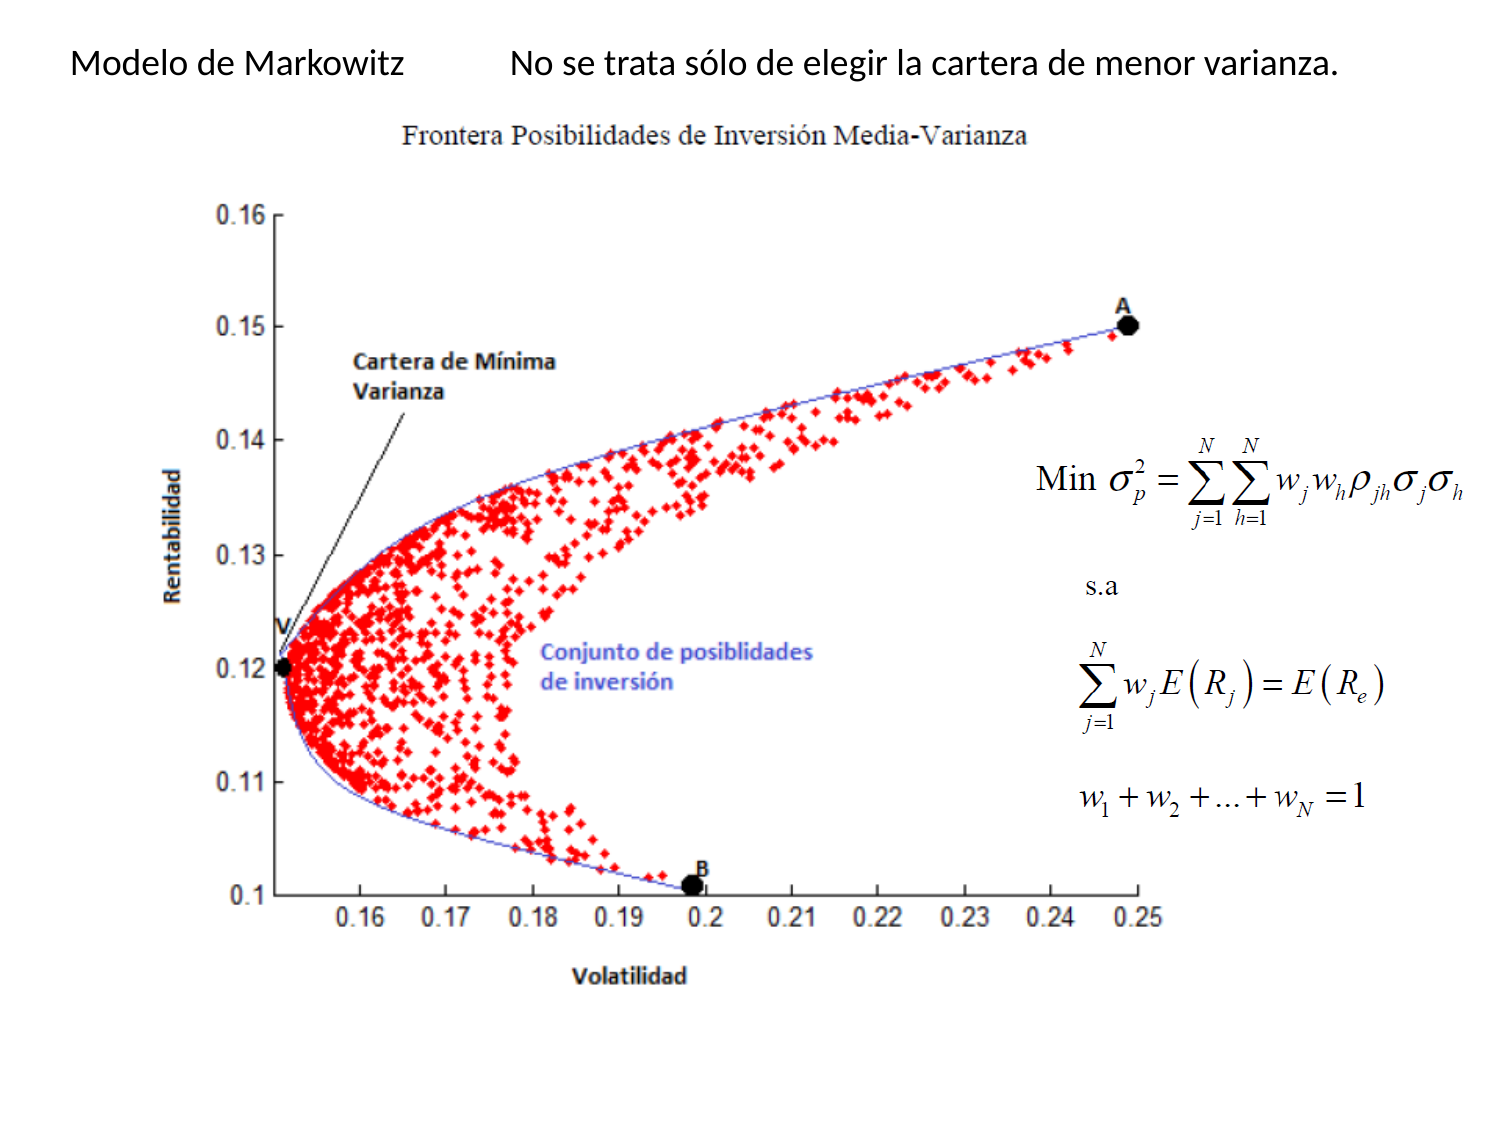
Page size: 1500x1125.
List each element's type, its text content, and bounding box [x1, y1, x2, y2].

text_box No se trata sólo de elegir la cartera de menor varianza. [495, 30, 1364, 91]
picture [153, 98, 1500, 1027]
text_box Modelo de Markowitz [55, 30, 421, 91]
